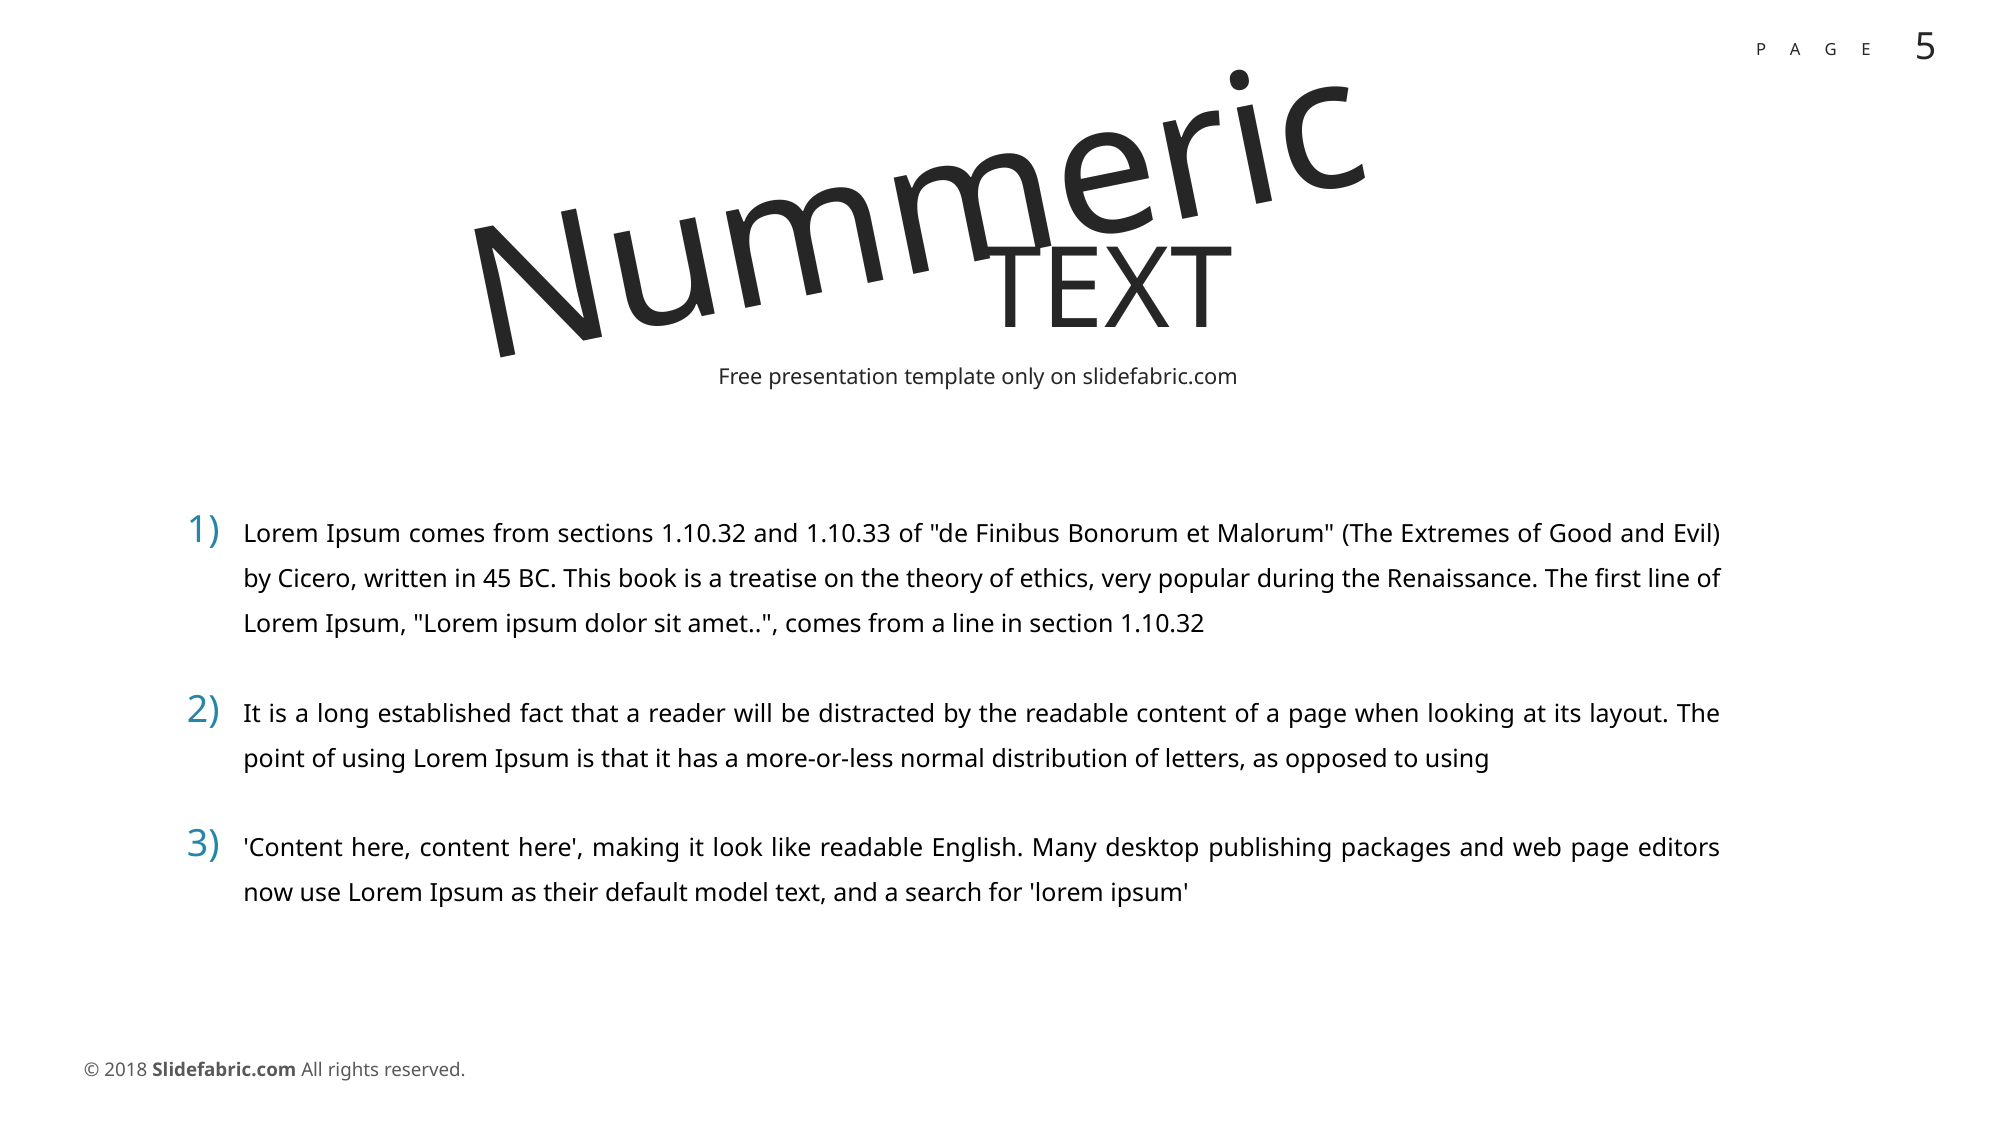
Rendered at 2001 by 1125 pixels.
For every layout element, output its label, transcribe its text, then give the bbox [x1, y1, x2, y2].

text_box Free presentation template only on slidefabric.com [703, 354, 1254, 396]
text_box Lorem Ipsum comes from sections 1.10.32 and 1.10.33 of "de Finibus Bonorum et Malorum" (The Extremes of Good and Evil) by Cicero, written in 45 BC. This book is a treatise on the theory of ethics, very popular during the Renaissance. The first line of Lorem Ipsum, "Lorem ipsum dolor sit amet..", comes from a line in section 1.10.32 It is a long established fact that a reader will be distracted by the readable content of a page when looking at its layout. The point of using Lorem Ipsum is that it has a more-or-less normal distribution of letters, as opposed to using 'Content here, content here', making it look like readable English. Many desktop publishing packages and web page editors now use Lorem Ipsum as their default model text, and a search for 'lorem ipsum' [172, 495, 1738, 914]
text_box TEXT [964, 250, 1248, 354]
text_box Nummeric [430, 0, 1398, 408]
